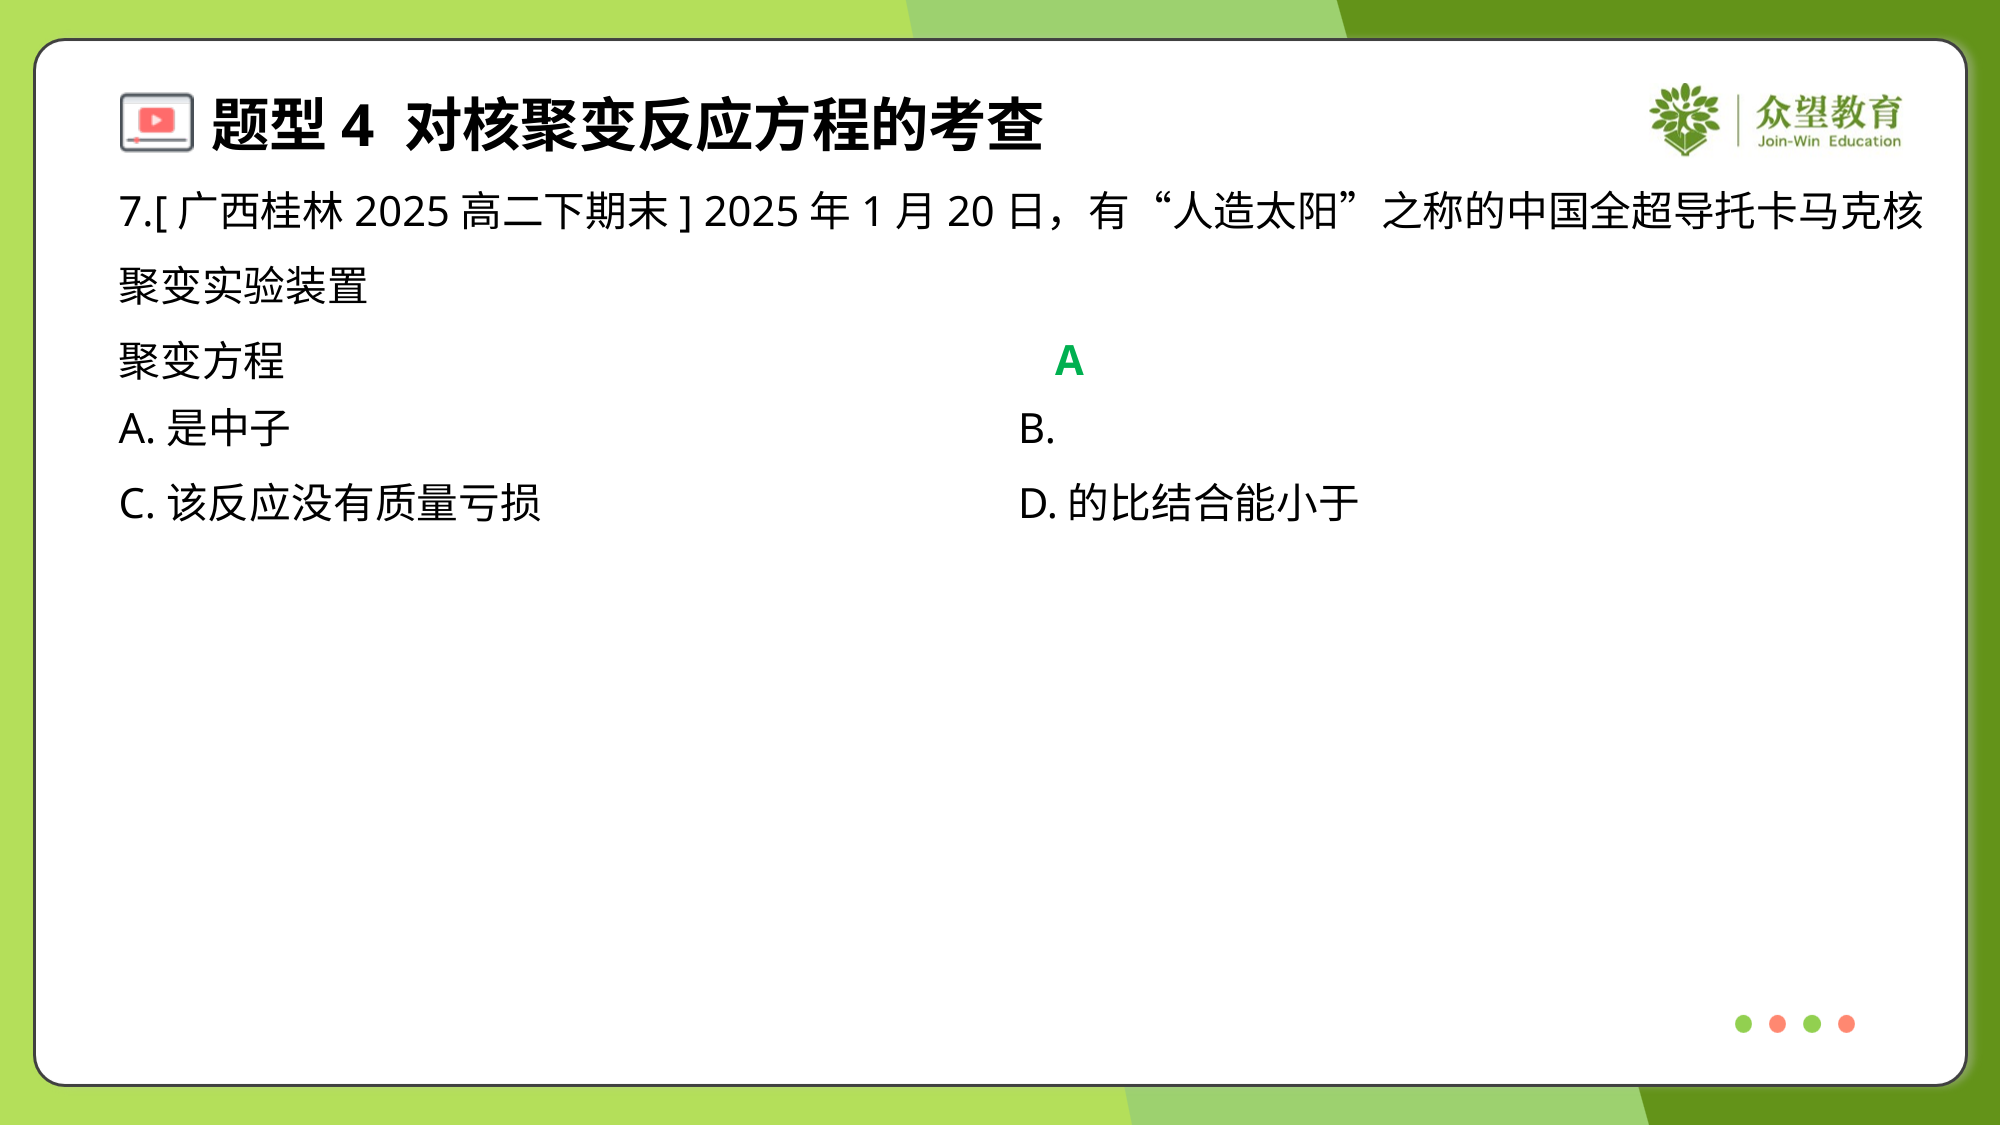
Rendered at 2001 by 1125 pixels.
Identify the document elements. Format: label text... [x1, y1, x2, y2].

picture [0, 0, 2000, 1125]
text_box A [1038, 308, 1101, 376]
